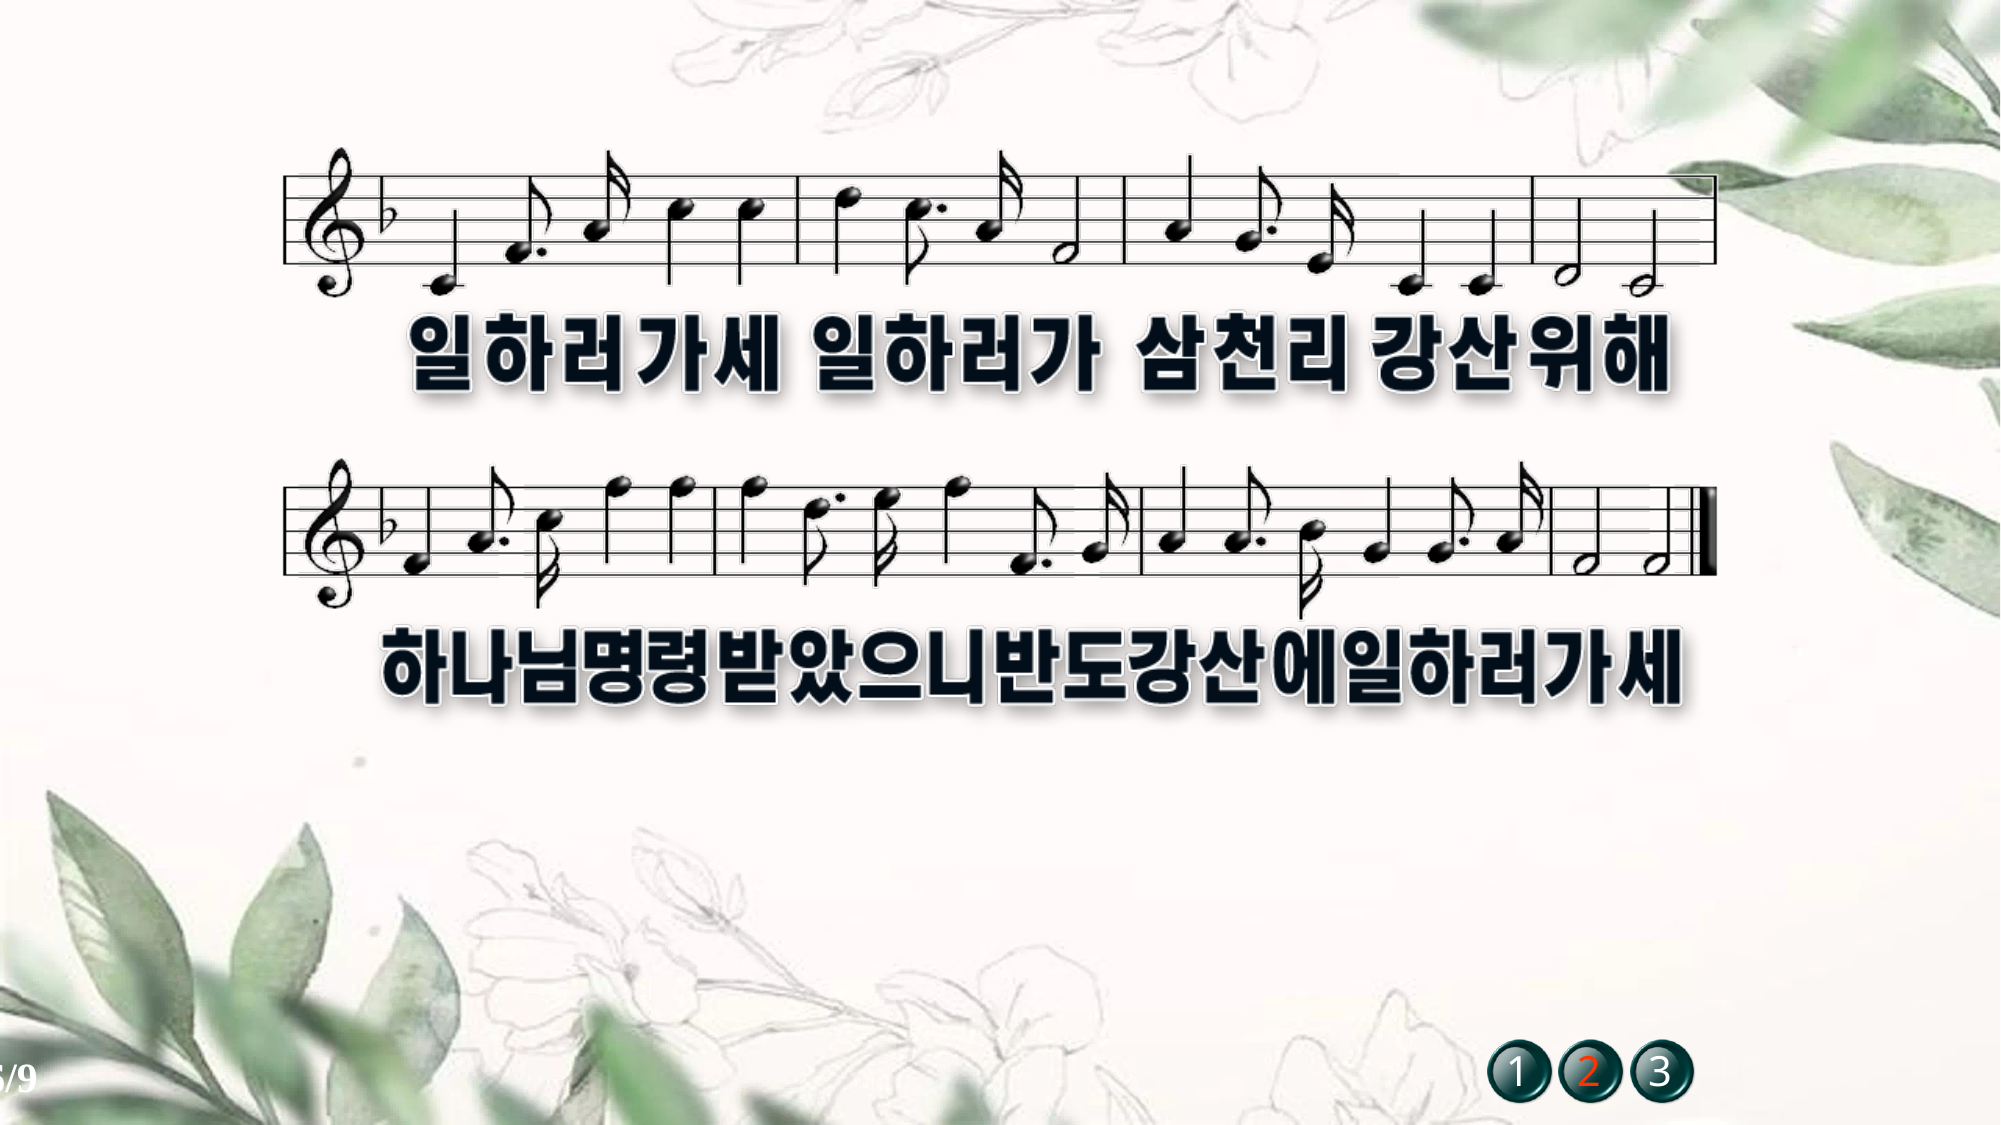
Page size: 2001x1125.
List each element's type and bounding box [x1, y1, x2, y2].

text_box [1555, 1035, 1626, 1106]
text_box [1484, 1035, 1555, 1106]
picture [0, 0, 2001, 1125]
text_box [1627, 1035, 1697, 1106]
